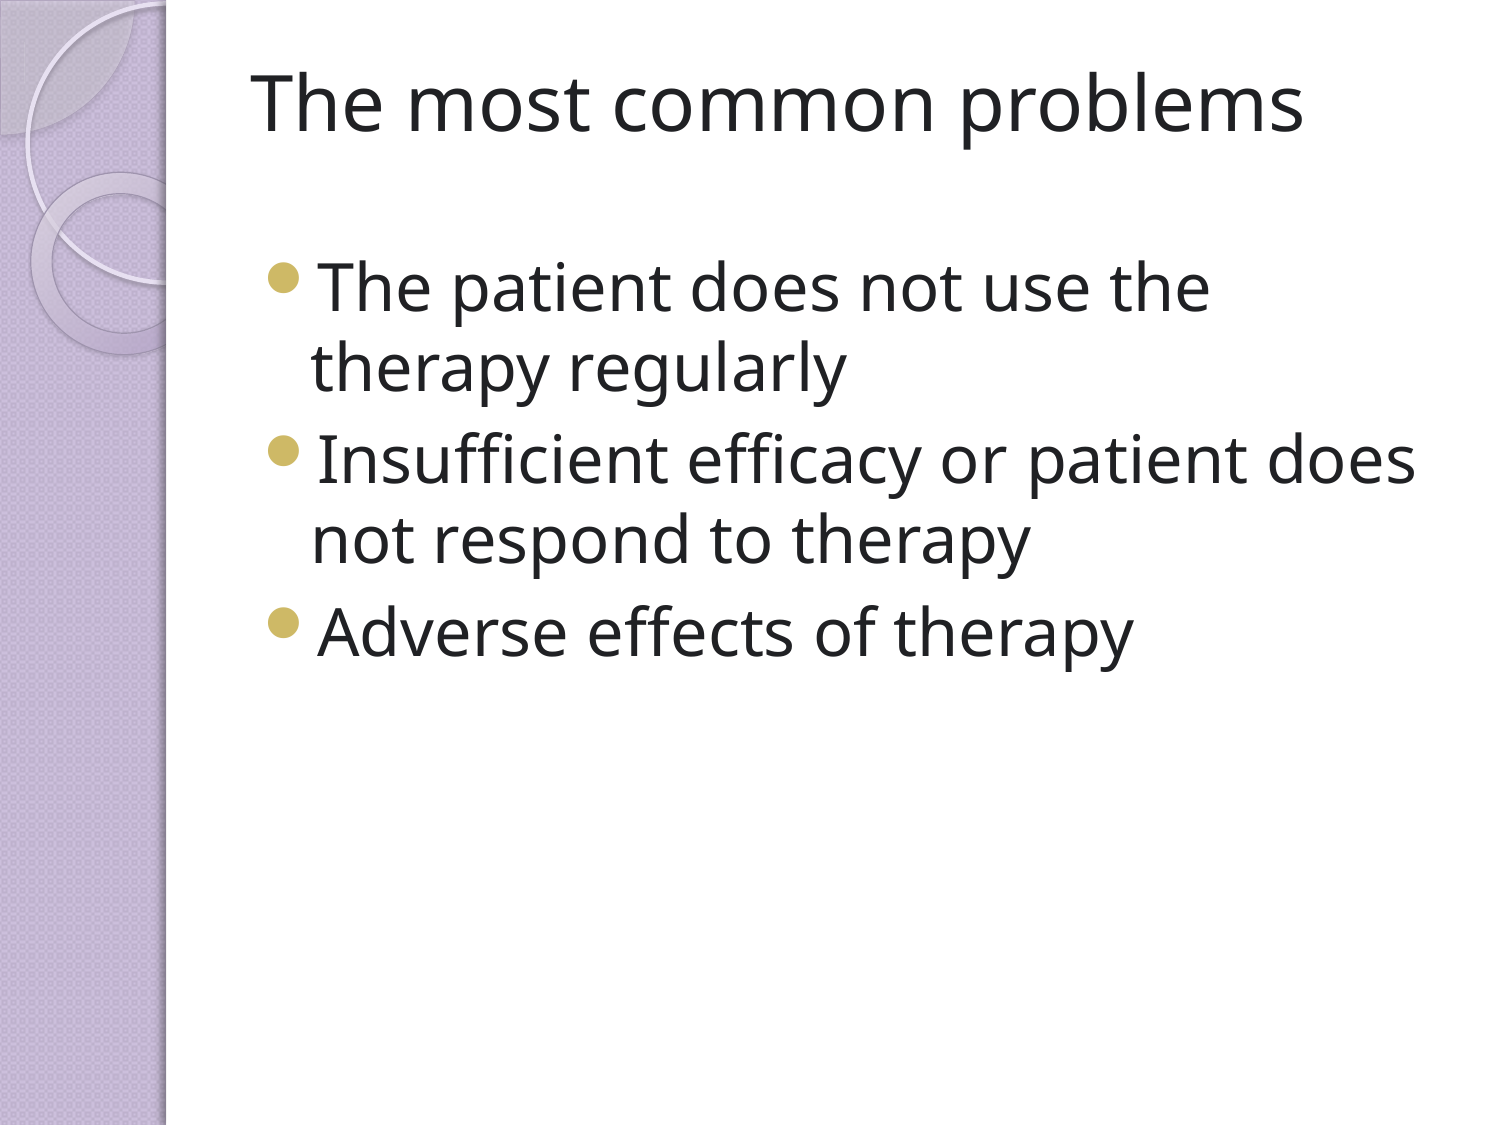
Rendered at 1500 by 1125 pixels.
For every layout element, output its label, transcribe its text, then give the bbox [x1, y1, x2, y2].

list The patient does not use the therapy regularly Insufficient efficacy or patient does not respond to therapy Adverse effects of therapy [235, 237, 1466, 1025]
title The most common problems [235, 45, 1466, 233]
